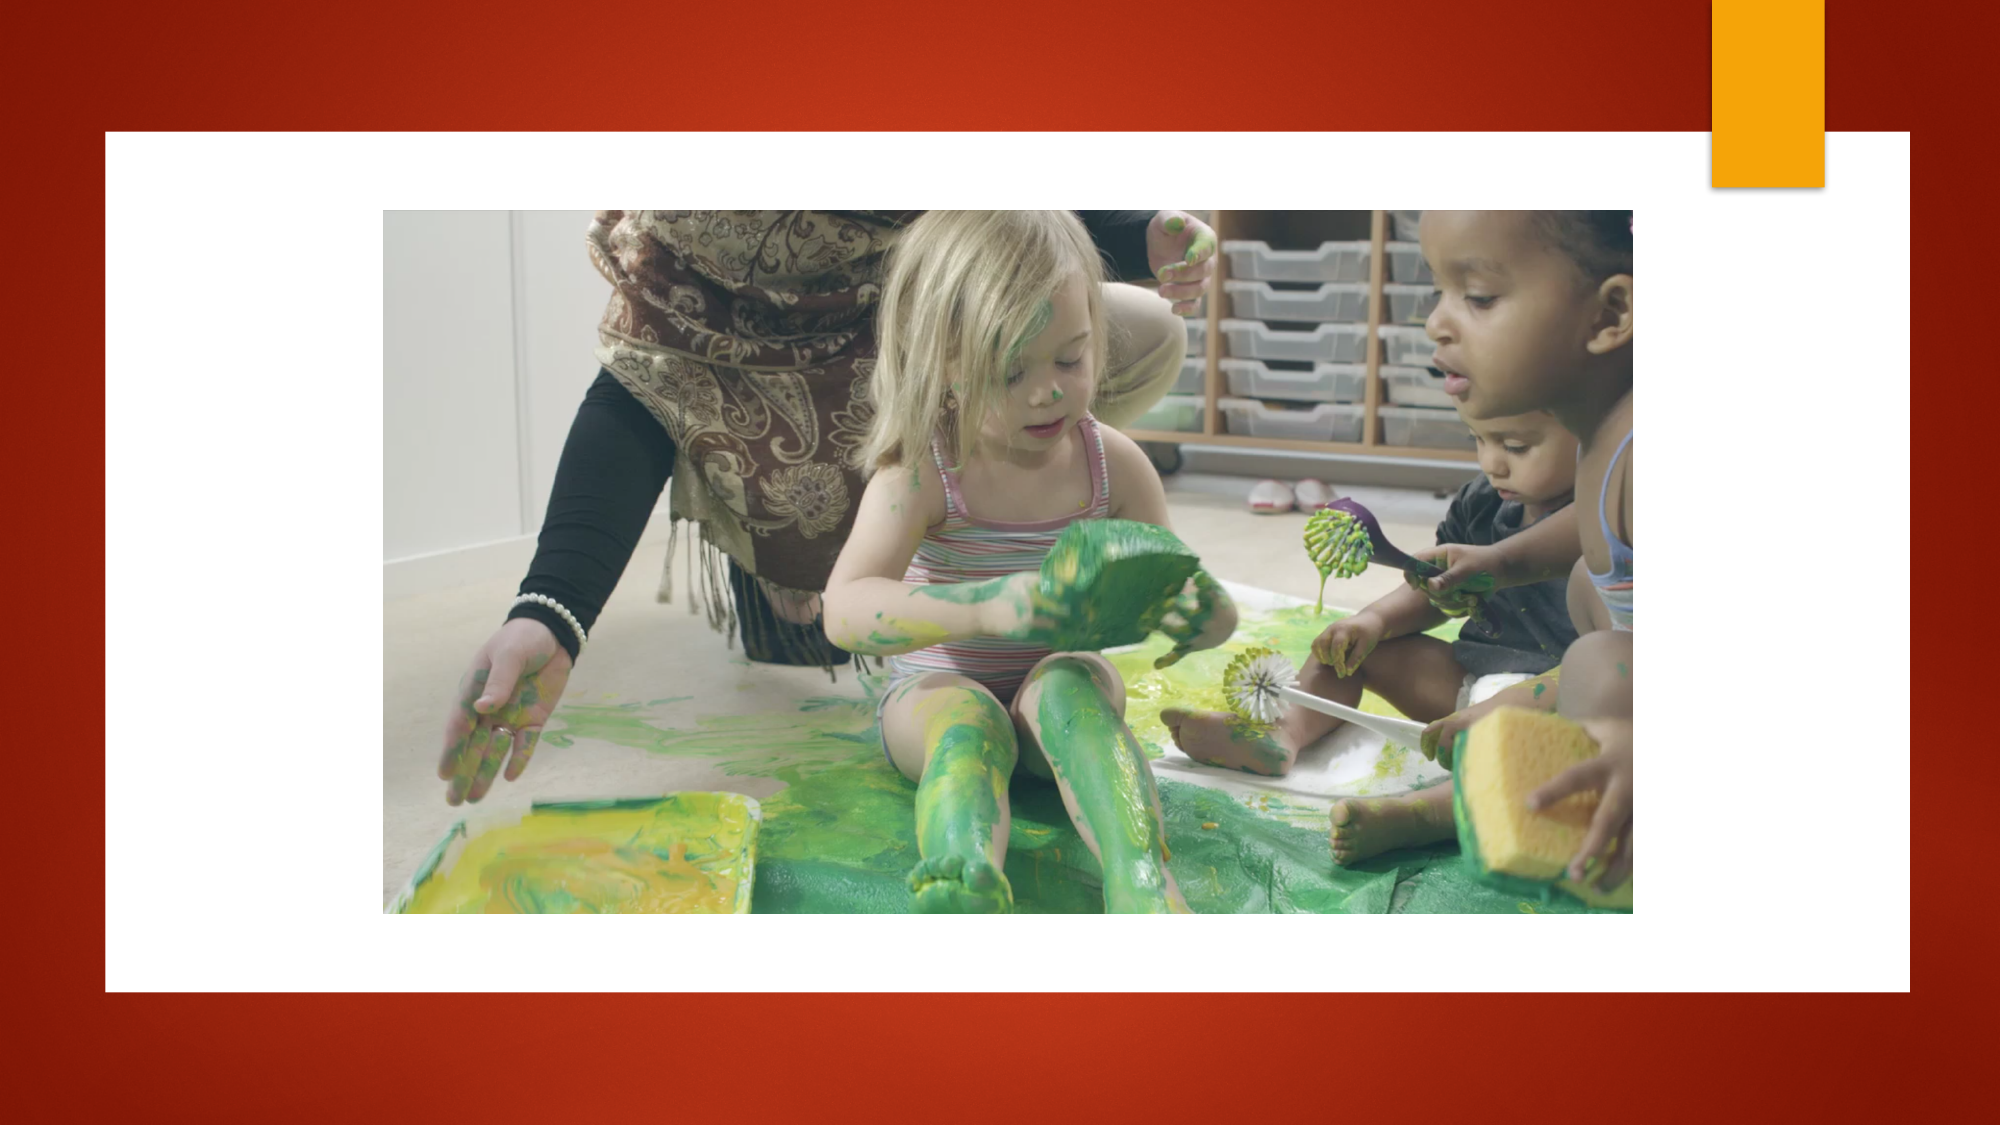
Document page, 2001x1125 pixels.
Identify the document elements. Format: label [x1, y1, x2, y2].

text_box [1711, 0, 1825, 188]
picture [383, 210, 1633, 914]
text_box [104, 130, 1911, 994]
text_box [0, 0, 2000, 1125]
